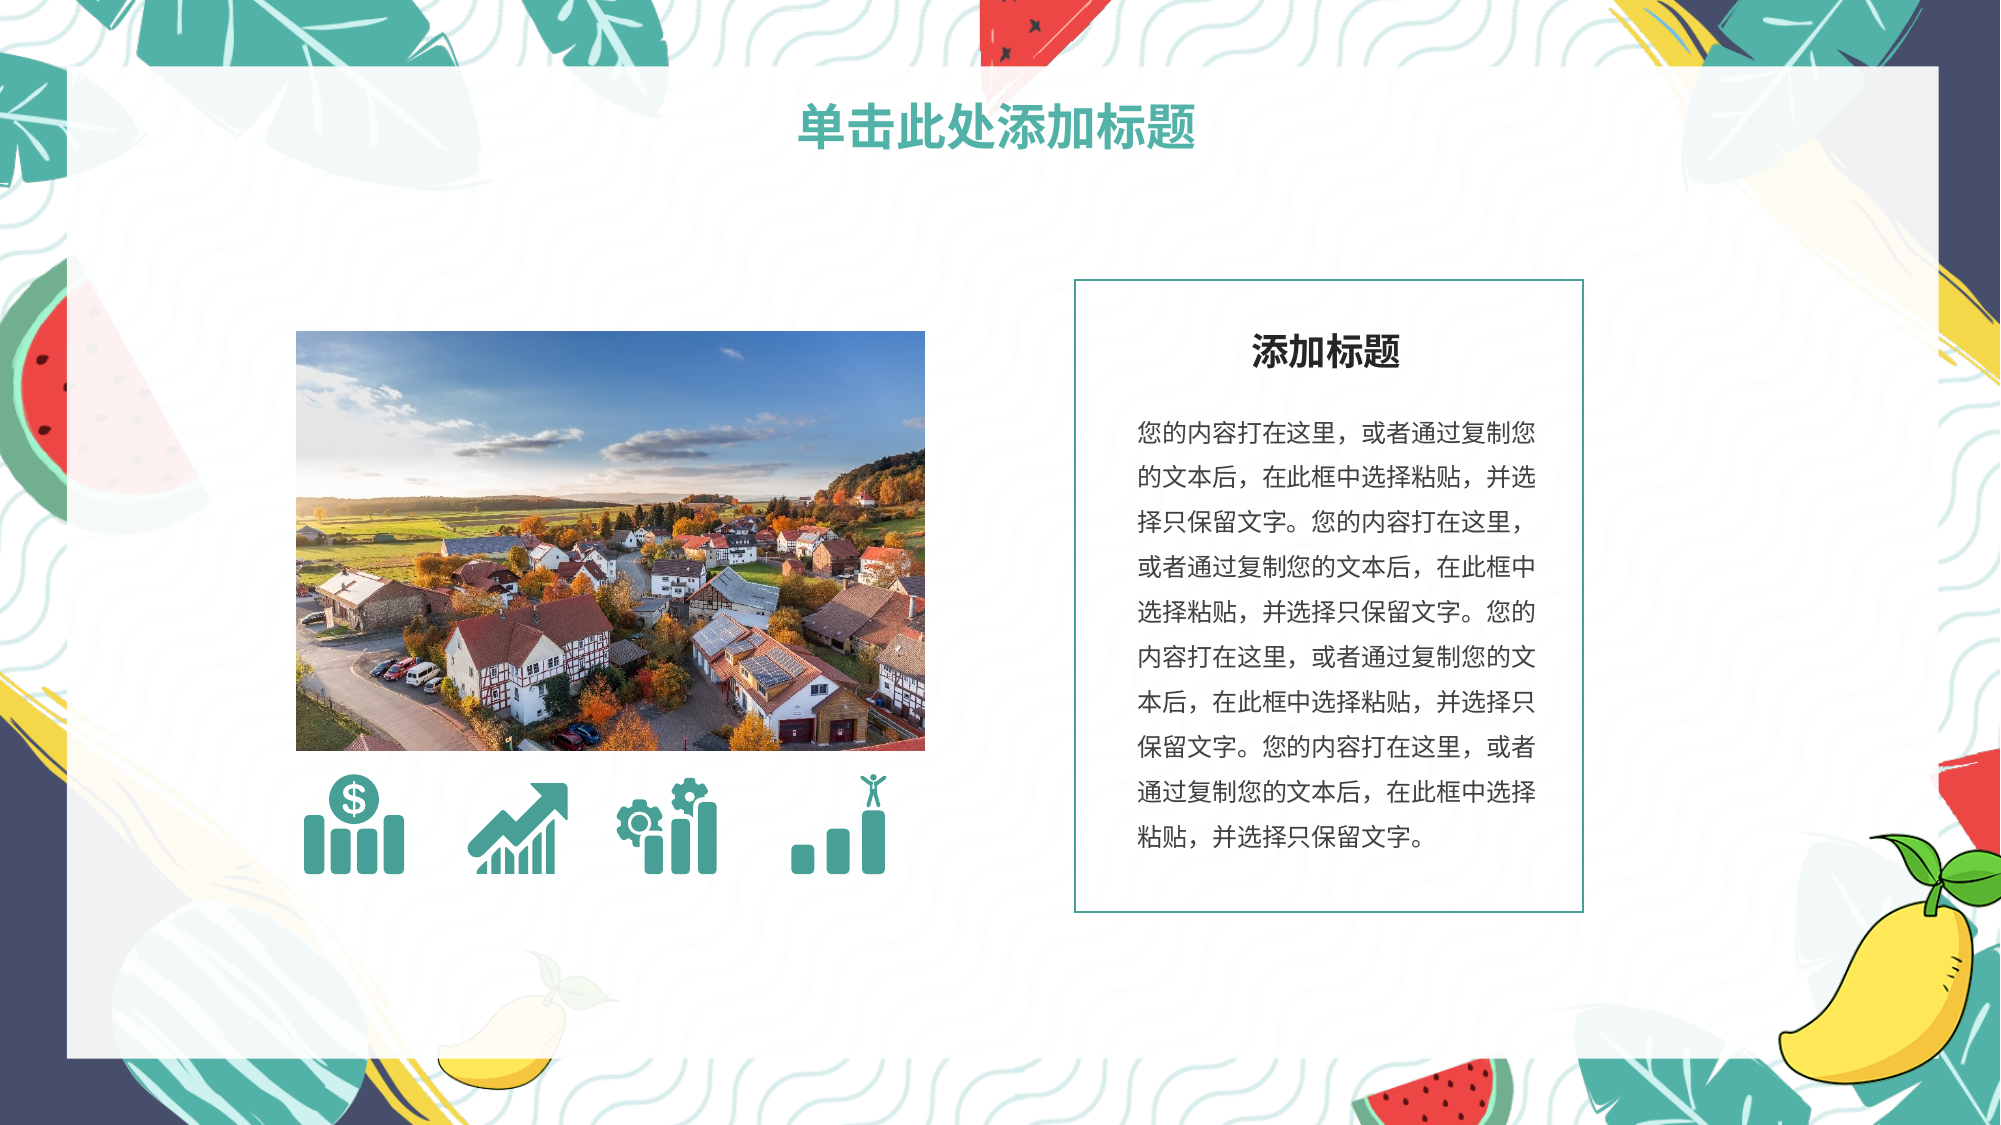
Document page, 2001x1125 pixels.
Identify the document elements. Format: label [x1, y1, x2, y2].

text_box [1110, 322, 1586, 957]
picture [0, 0, 2001, 1125]
